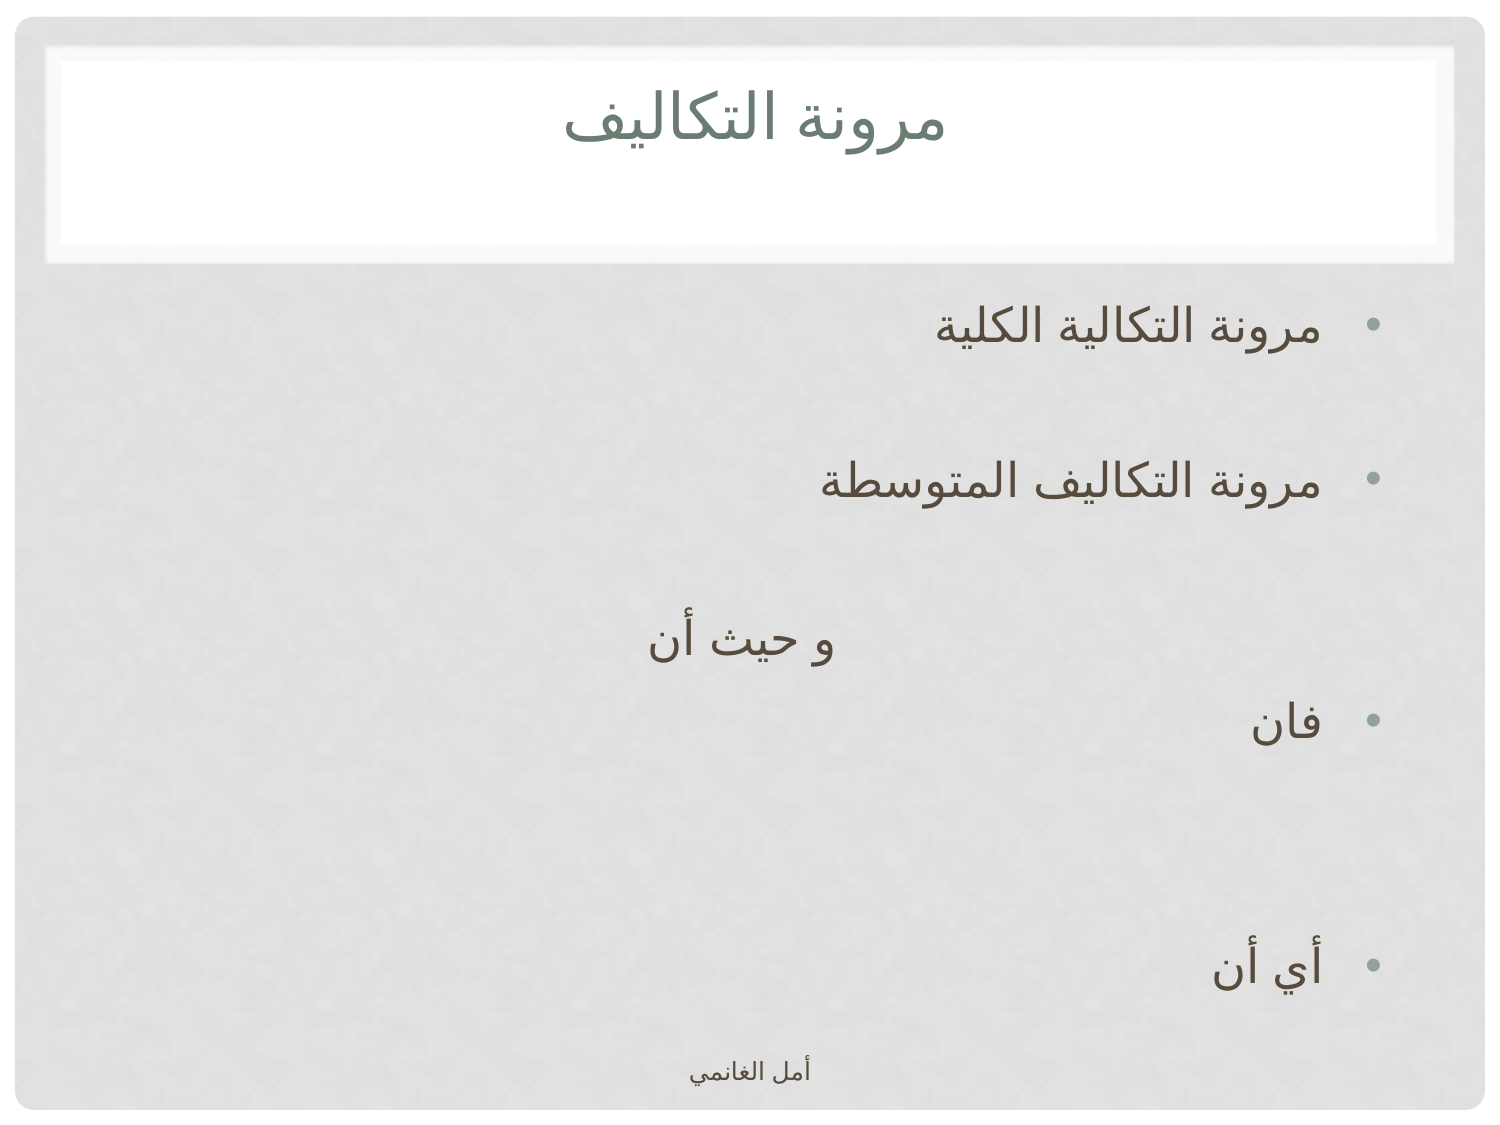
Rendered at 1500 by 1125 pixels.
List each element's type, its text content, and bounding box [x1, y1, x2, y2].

title مرونة التكاليف [69, 66, 1425, 238]
footer أمل الغانمي [512, 1042, 988, 1103]
